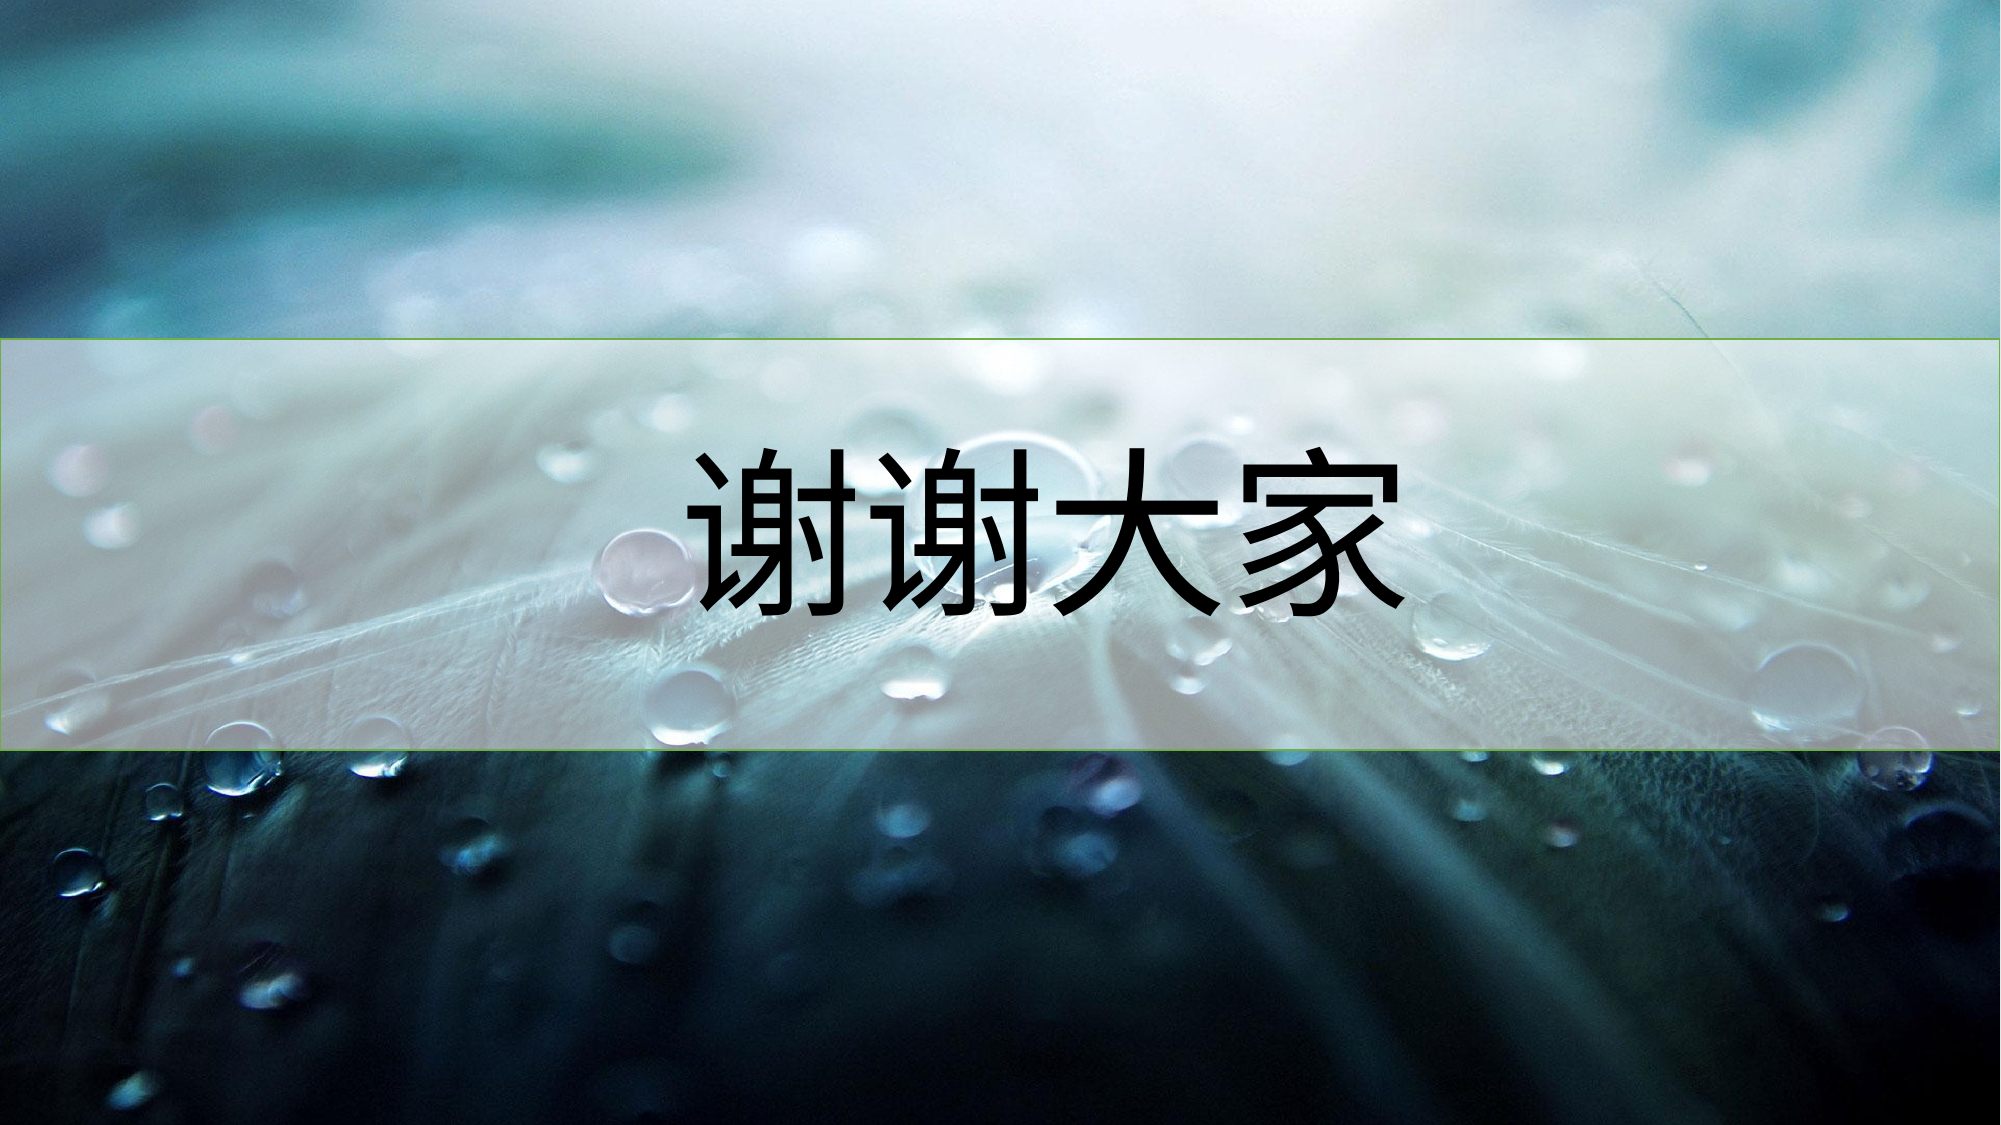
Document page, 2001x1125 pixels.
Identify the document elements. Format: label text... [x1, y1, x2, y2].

text_box [0, 338, 2000, 751]
picture [0, 0, 2001, 1125]
text_box 谢谢大家 [594, 411, 1497, 647]
